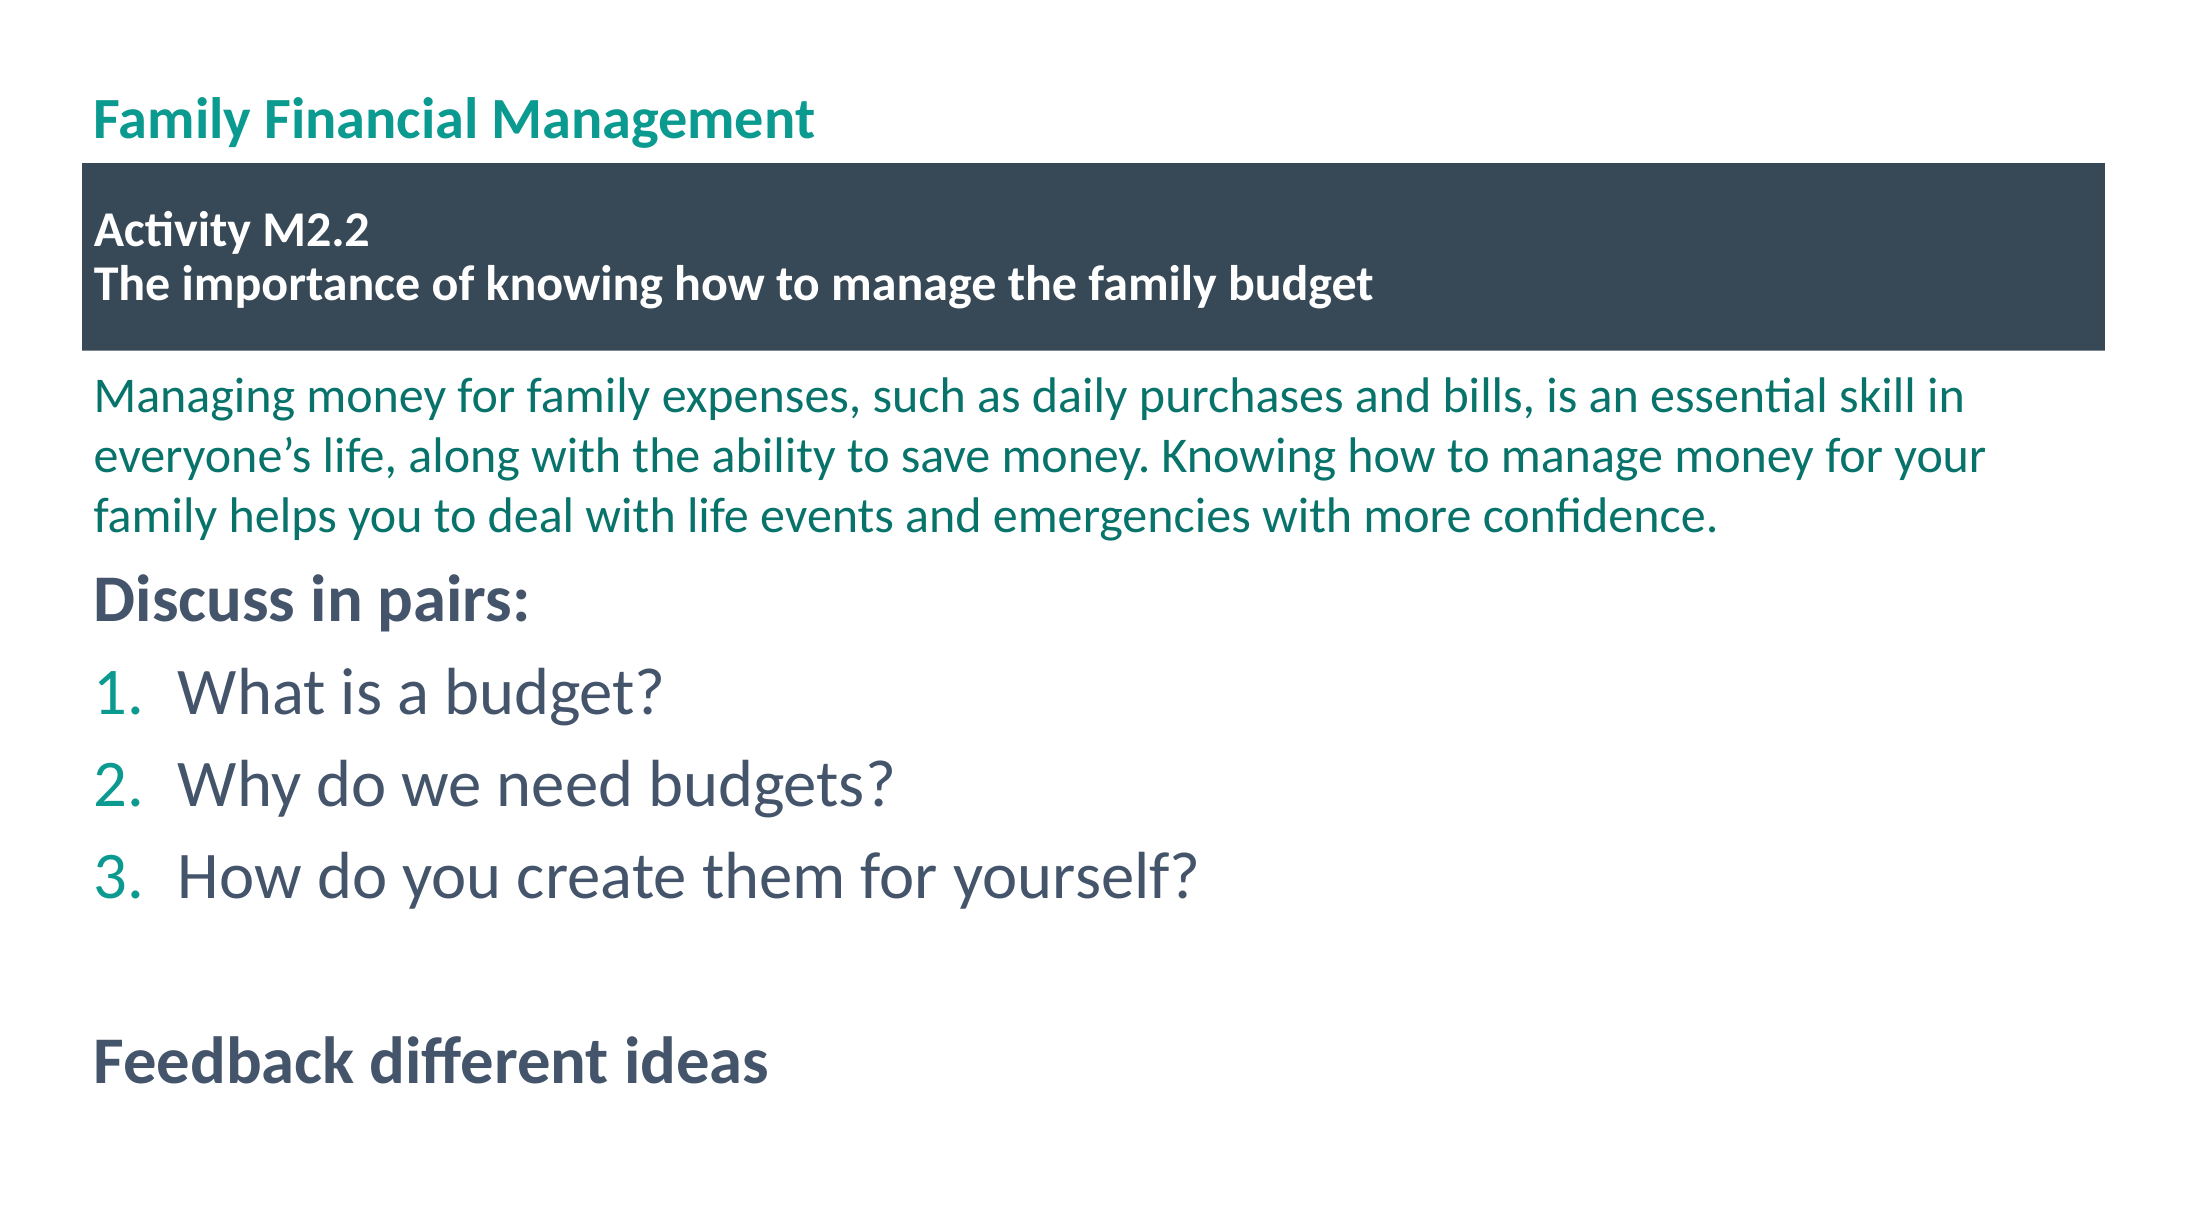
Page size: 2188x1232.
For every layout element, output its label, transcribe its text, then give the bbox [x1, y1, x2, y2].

list Activity M2.2 The importance of knowing how to manage the family budget [82, 163, 2105, 351]
list Managing money for family expenses, such as daily purchases and bills, is an essential skill in everyone’s life, along with the ability to save money. Knowing how to manage money for your family helps you to deal with life events and emergencies with more confidence. Discuss in pairs: What is a budget? Why do we need budgets? How do you create them for yourself? Feedback different ideas [81, 354, 2105, 561]
title Family Financial Management [82, 60, 2105, 163]
